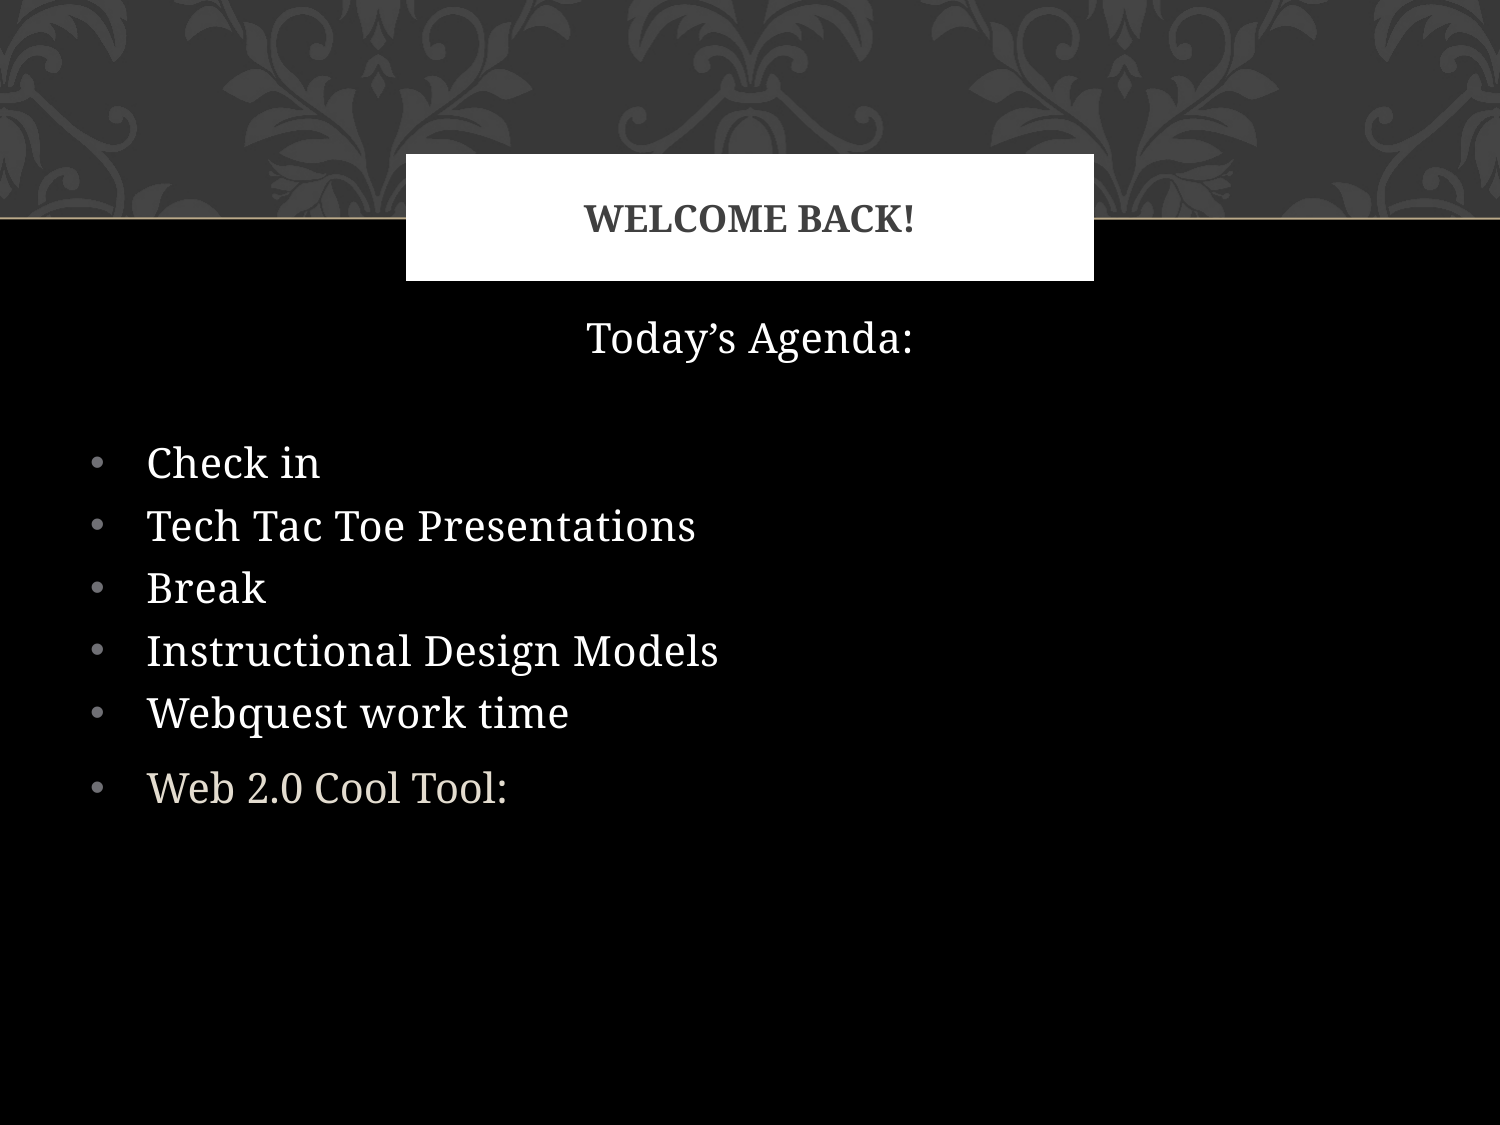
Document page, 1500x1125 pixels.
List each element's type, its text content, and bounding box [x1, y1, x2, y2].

list Today’s Agenda: Check in Tech Tac Toe Presentations Break Instructional Design Models Webquest work time Web 2.0 Cool Tool: [75, 304, 1425, 1044]
title Welcome back! [406, 154, 1094, 281]
